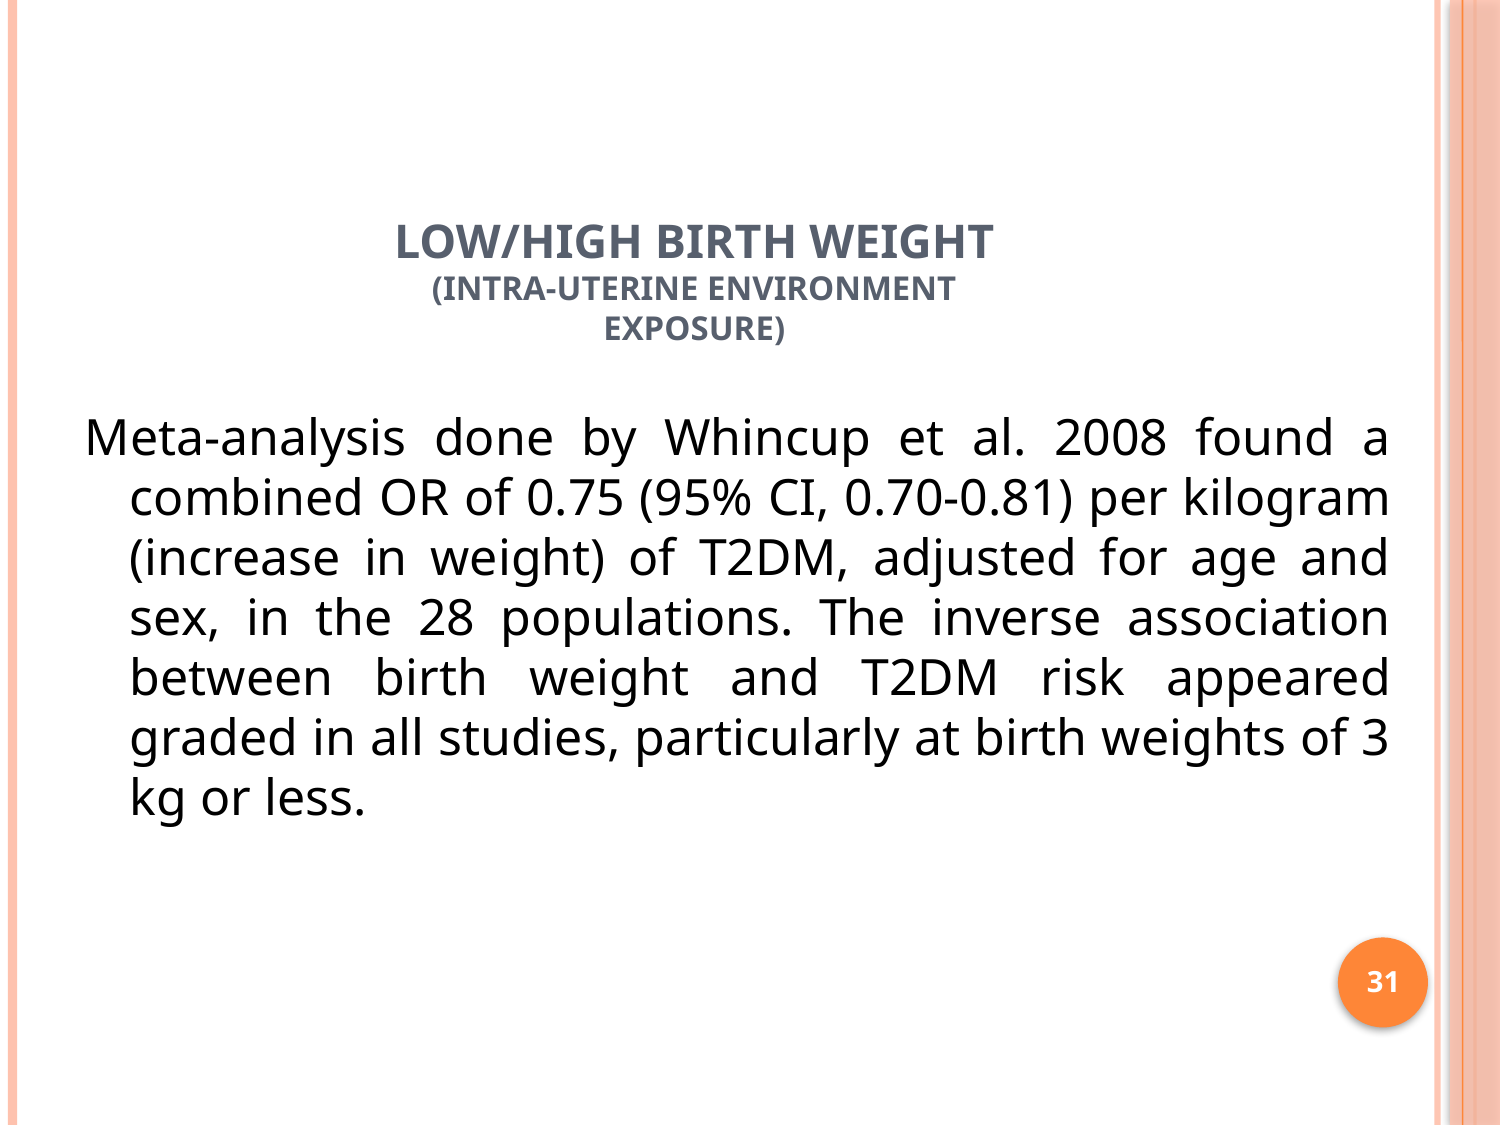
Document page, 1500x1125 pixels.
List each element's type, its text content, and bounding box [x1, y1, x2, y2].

slide_number 31 [1333, 940, 1434, 1027]
title Low/High Birth Weight (Intra-uterine Environment exposure) [82, 82, 1307, 398]
list Meta-analysis done by Whincup et al. 2008 found a combined OR of 0.75 (95% CI, 0.70-0.81) per kilogram (increase in weight) of T2DM, adjusted for age and sex, in the 28 populations. The inverse association between birth weight and T2DM risk appeared graded in all studies, particularly at birth weights of 3 kg or less. [70, 398, 1407, 1079]
